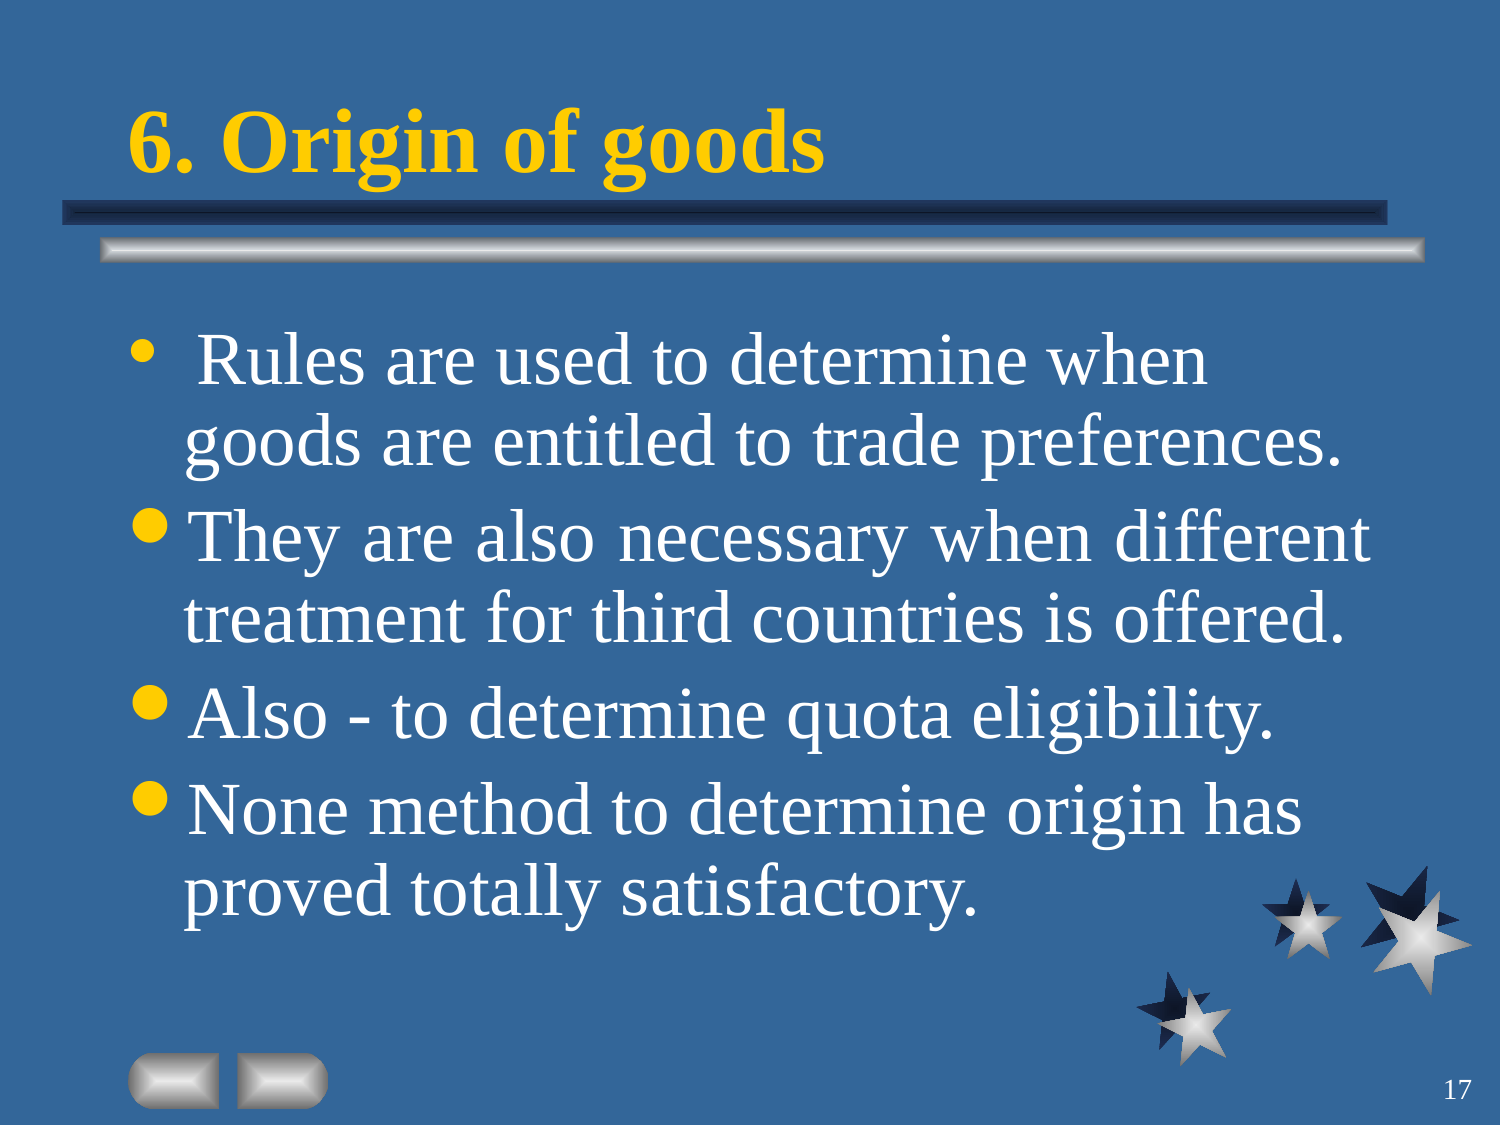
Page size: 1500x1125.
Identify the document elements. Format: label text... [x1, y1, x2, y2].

list Rules are used to determine when goods are entitled to trade preferences. They are also necessary when different treatment for third countries is offered. Also - to determine quota eligibility. None method to determine origin has proved totally satisfactory. [112, 312, 1388, 988]
slide_number 17 [1174, 1049, 1488, 1125]
title 6. Origin of goods [112, 0, 1388, 201]
